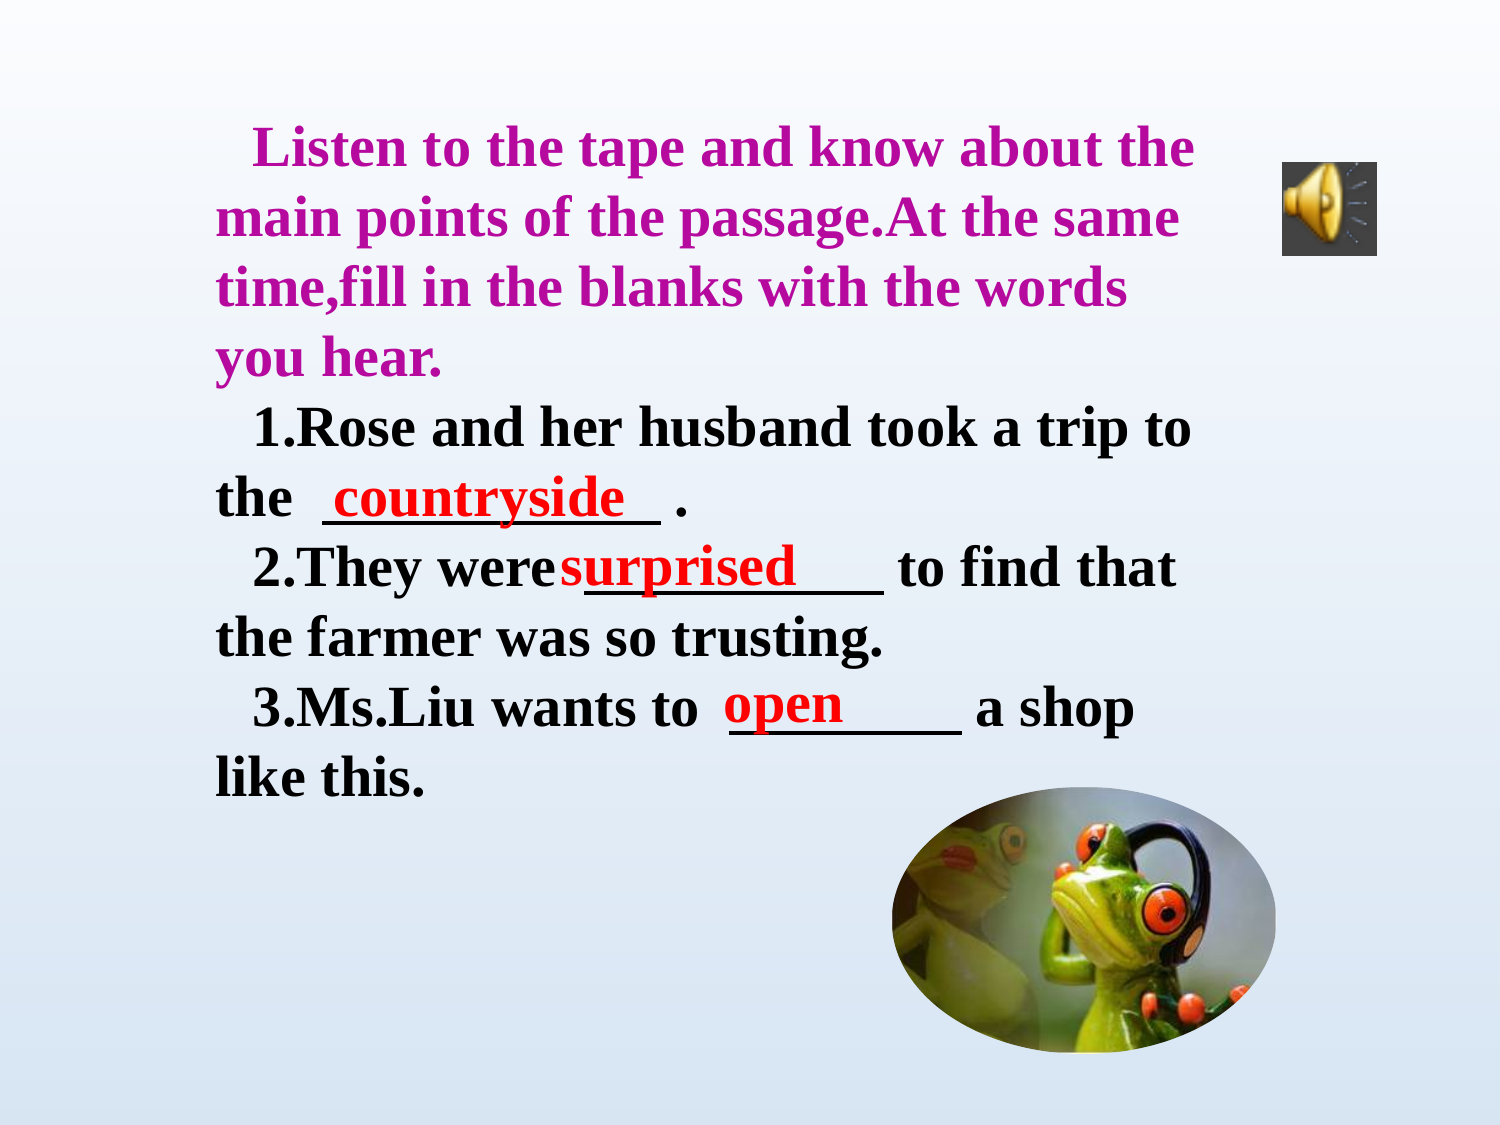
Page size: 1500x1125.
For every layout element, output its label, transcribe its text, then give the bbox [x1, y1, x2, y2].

text_box surprised [546, 519, 813, 605]
picture [1281, 160, 1378, 257]
picture [891, 786, 1277, 1055]
text_box countryside [319, 450, 641, 536]
text_box open [709, 657, 859, 742]
text_box Listen to the tape and know about the main points of the passage.At the same time,fill in the blanks with the words you hear. 1.Rose and her husband took a trip to the . 2.They were to find that the farmer was so trusting. 3.Ms.Liu wants to a shop like this. [200, 100, 1236, 886]
